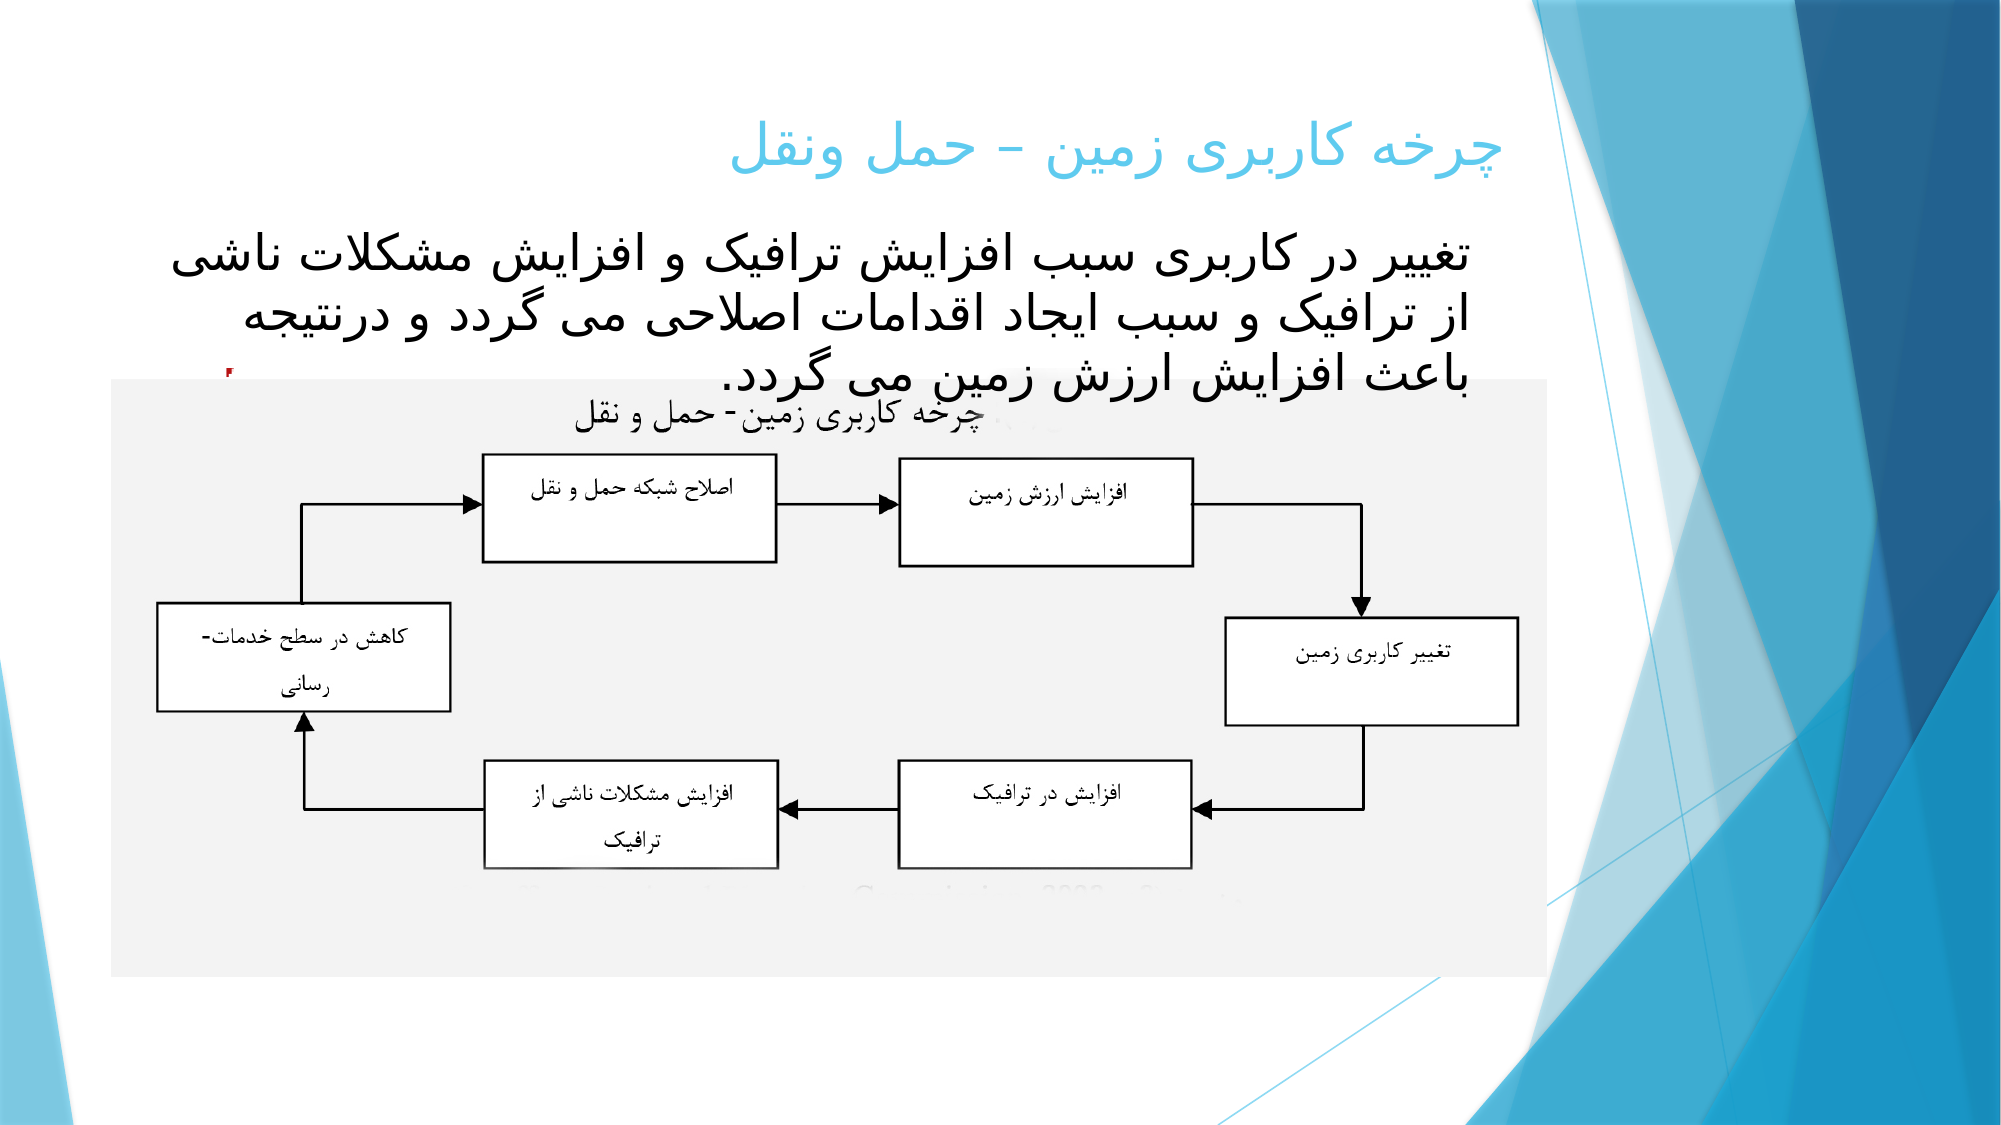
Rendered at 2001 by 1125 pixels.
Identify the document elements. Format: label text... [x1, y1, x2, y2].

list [110, 368, 1548, 977]
title چرخه کاربری زمین – حمل ونقل [111, 99, 1522, 187]
text_box تغییر در کاربری سبب افزایش ترافیک و افزایش مشکلات ناشی از ترافیک و سبب ایجاد اقدامات اصلاحی می گردد و درنتیجه باعث افزایش ارزش زمین می گردد. [128, 213, 1488, 367]
